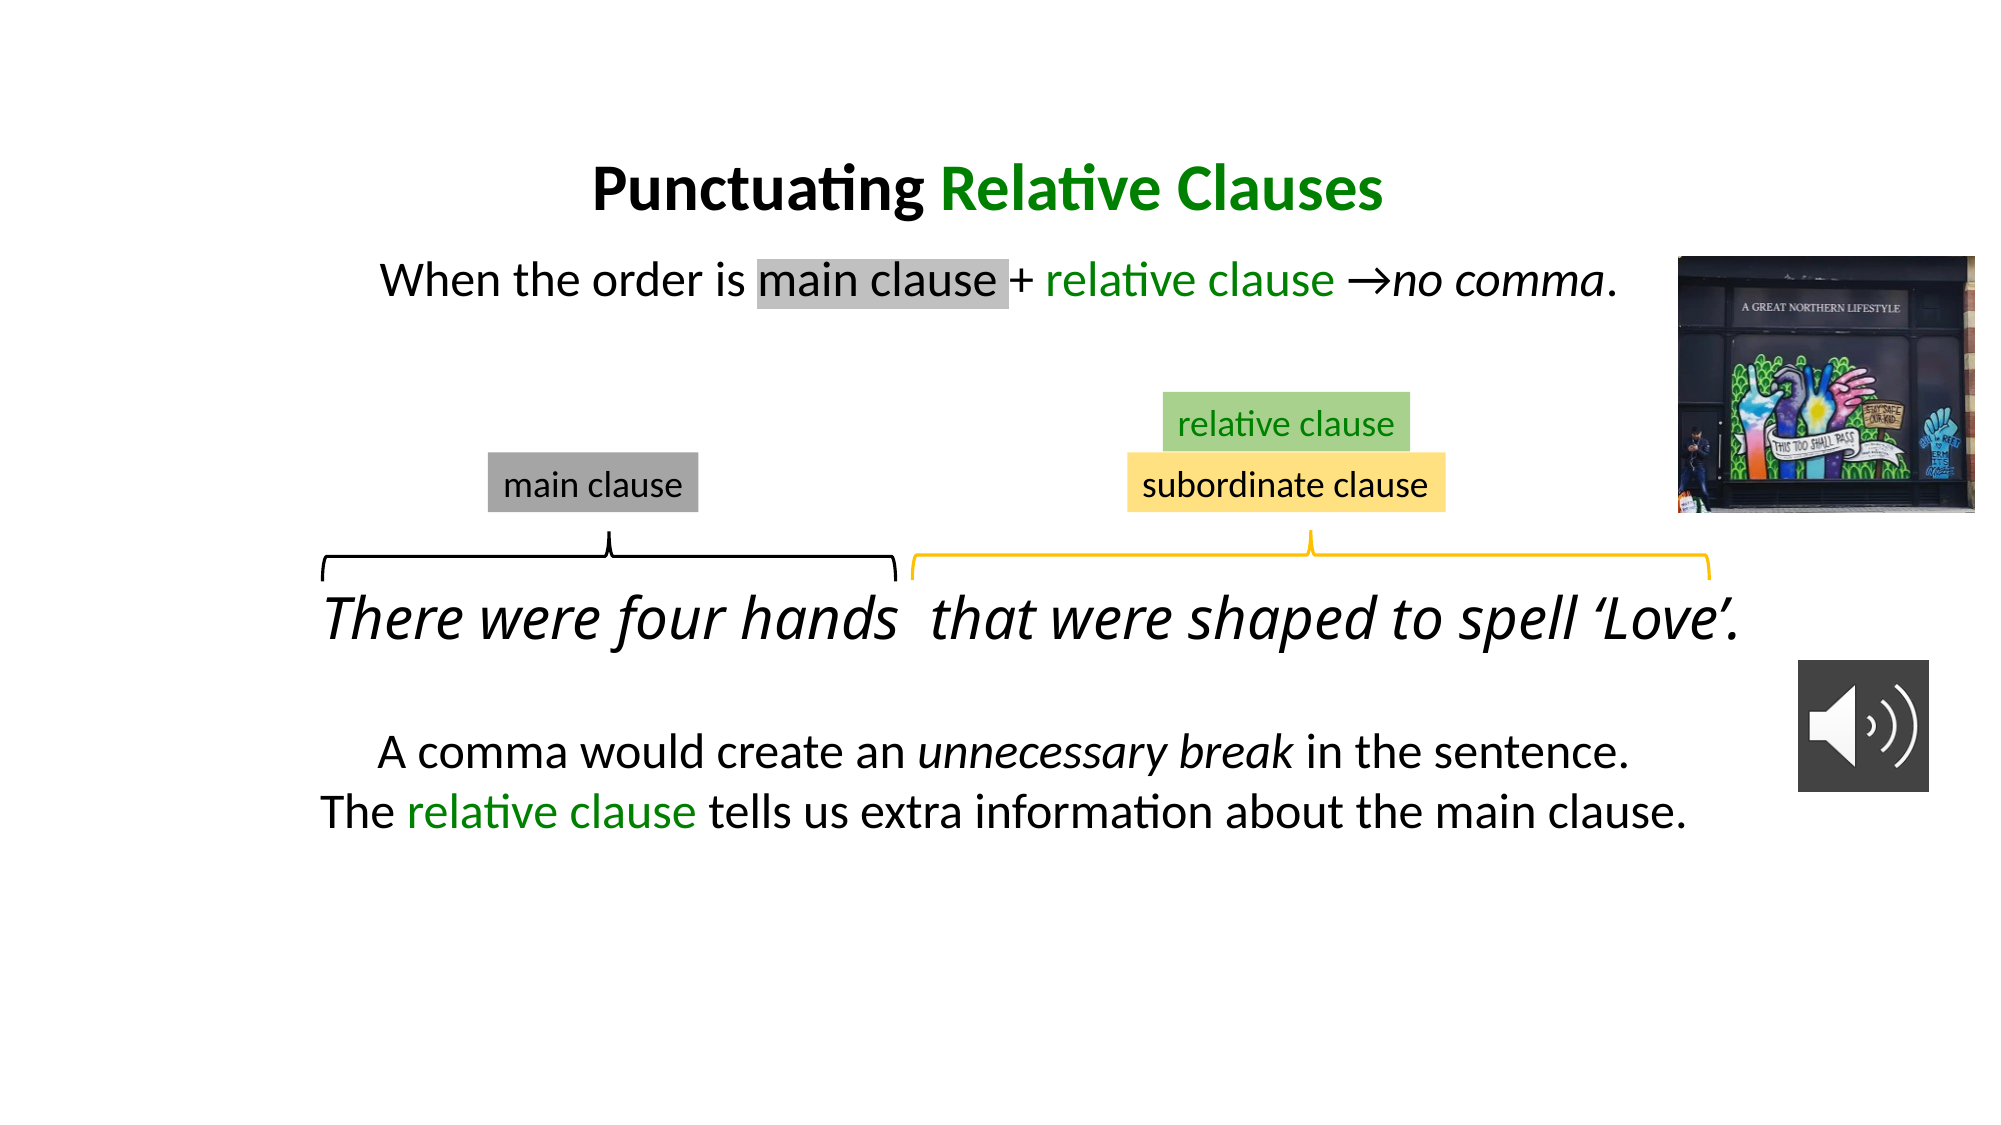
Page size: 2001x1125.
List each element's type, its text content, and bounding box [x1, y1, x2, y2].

text_box [320, 531, 898, 582]
text_box When the order is main clause + relative clause →no comma. [128, 230, 1883, 316]
picture [1796, 659, 1930, 793]
text_box main clause [487, 452, 699, 513]
picture [1678, 256, 1975, 513]
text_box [1127, 391, 1446, 513]
text_box A comma would create an unnecessary break in the sentence. The relative clause tells us extra information about the main clause. [127, 710, 1881, 846]
text_box Punctuating Relative Clauses [128, 136, 1864, 230]
text_box [911, 530, 1711, 581]
text_box There were four hands that were shaped to spell ‘Love’. [156, 573, 1759, 659]
